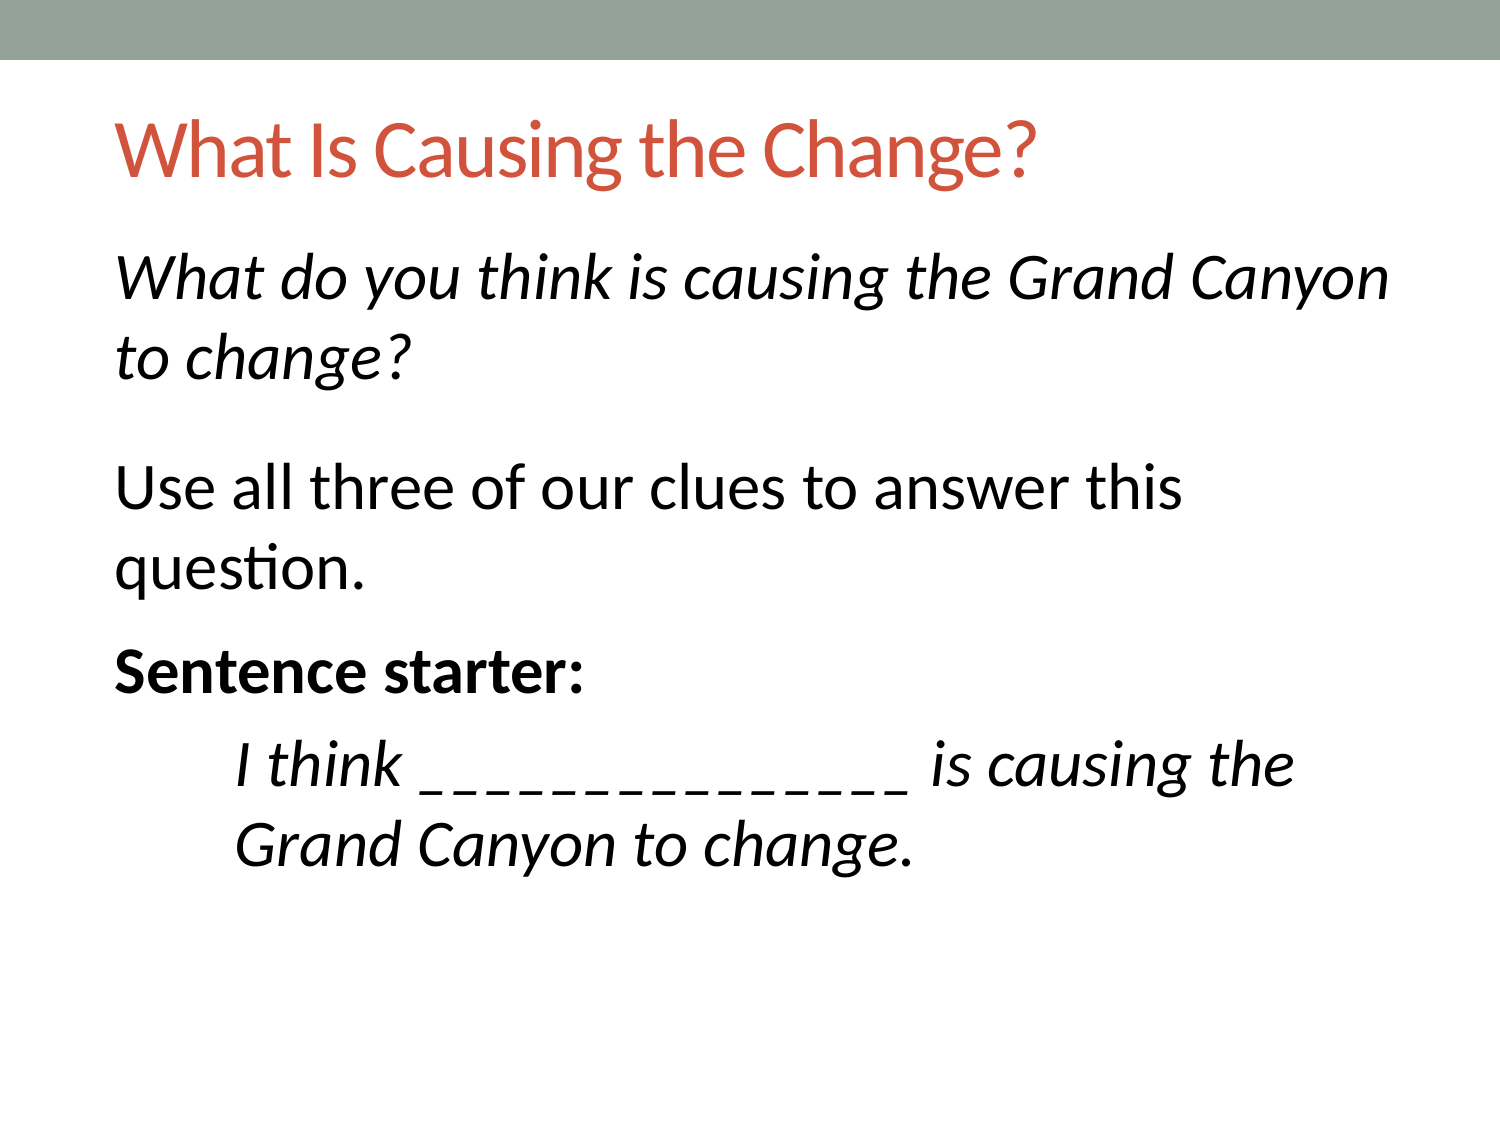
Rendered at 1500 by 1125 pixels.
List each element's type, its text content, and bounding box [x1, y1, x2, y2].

title What Is Causing the Change? [99, 62, 1425, 224]
list What do you think is causing the Grand Canyon to change? Use all three of our clues to answer this question. Sentence starter: I think _______________ is causing the Grand Canyon to change. [99, 224, 1450, 1063]
